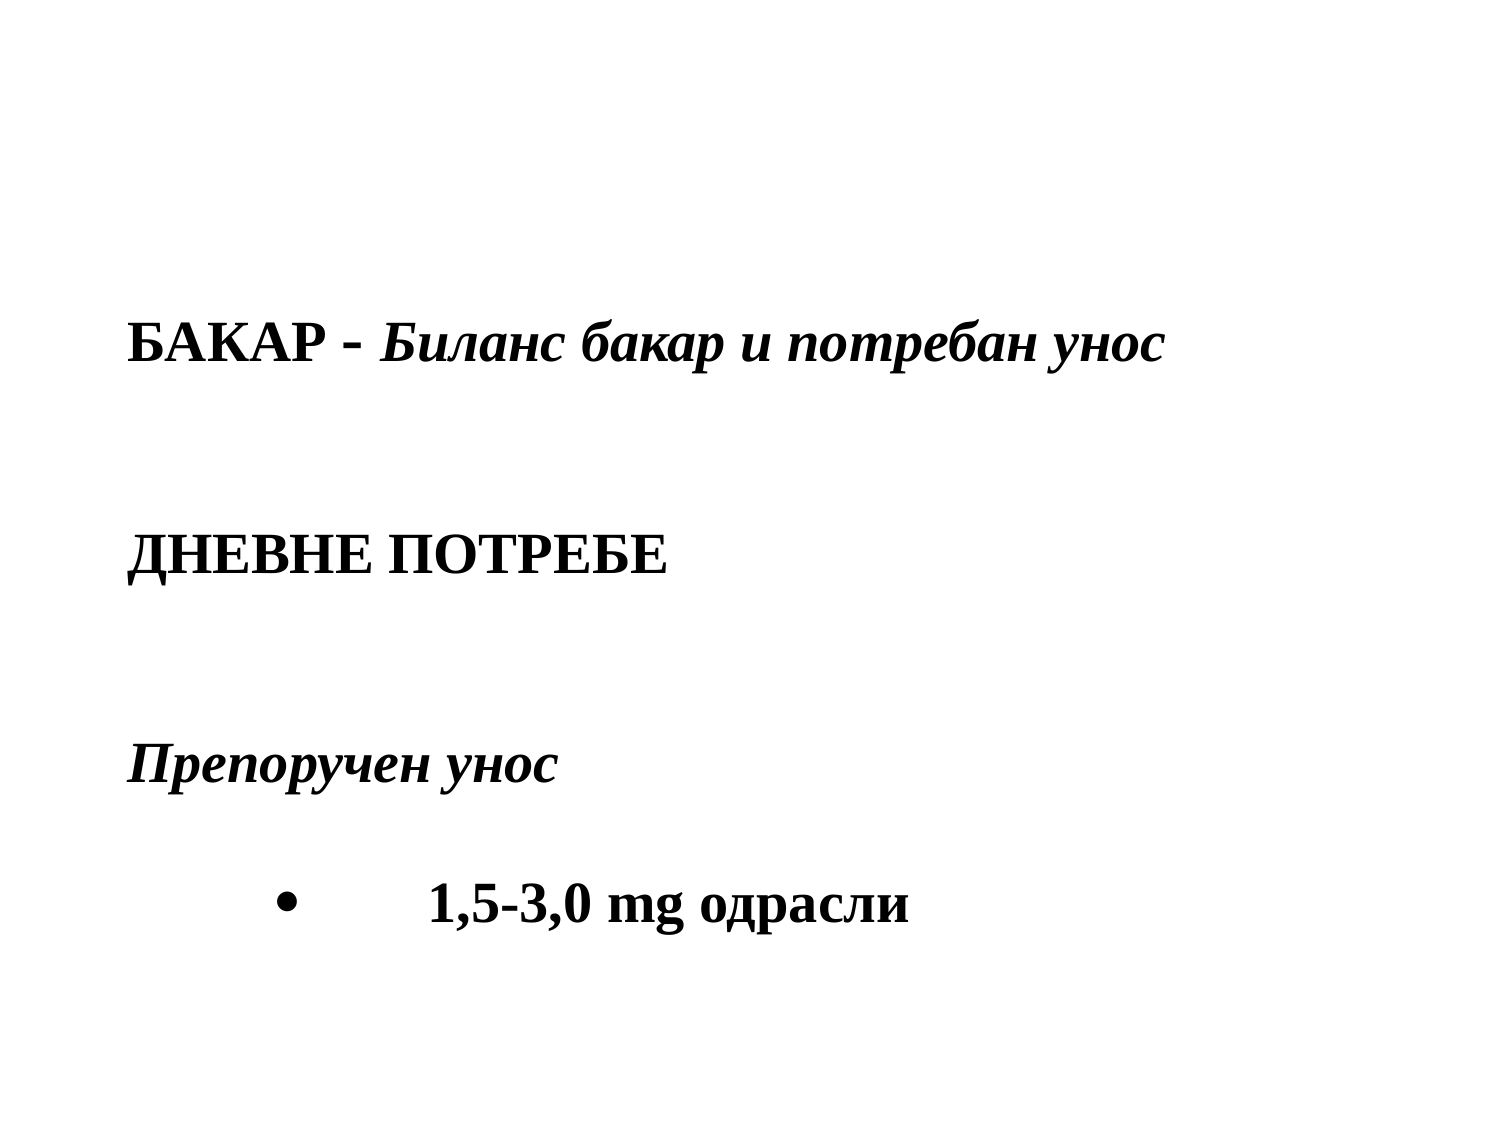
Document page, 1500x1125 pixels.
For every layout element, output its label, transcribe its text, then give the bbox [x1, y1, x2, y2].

text_box БАКАР - Биланс бакар и потребан унос ДНЕВНЕ ПОТРЕБЕ Препоручен унос · 1,5-3,0 mg одрасли [112, 287, 1450, 942]
